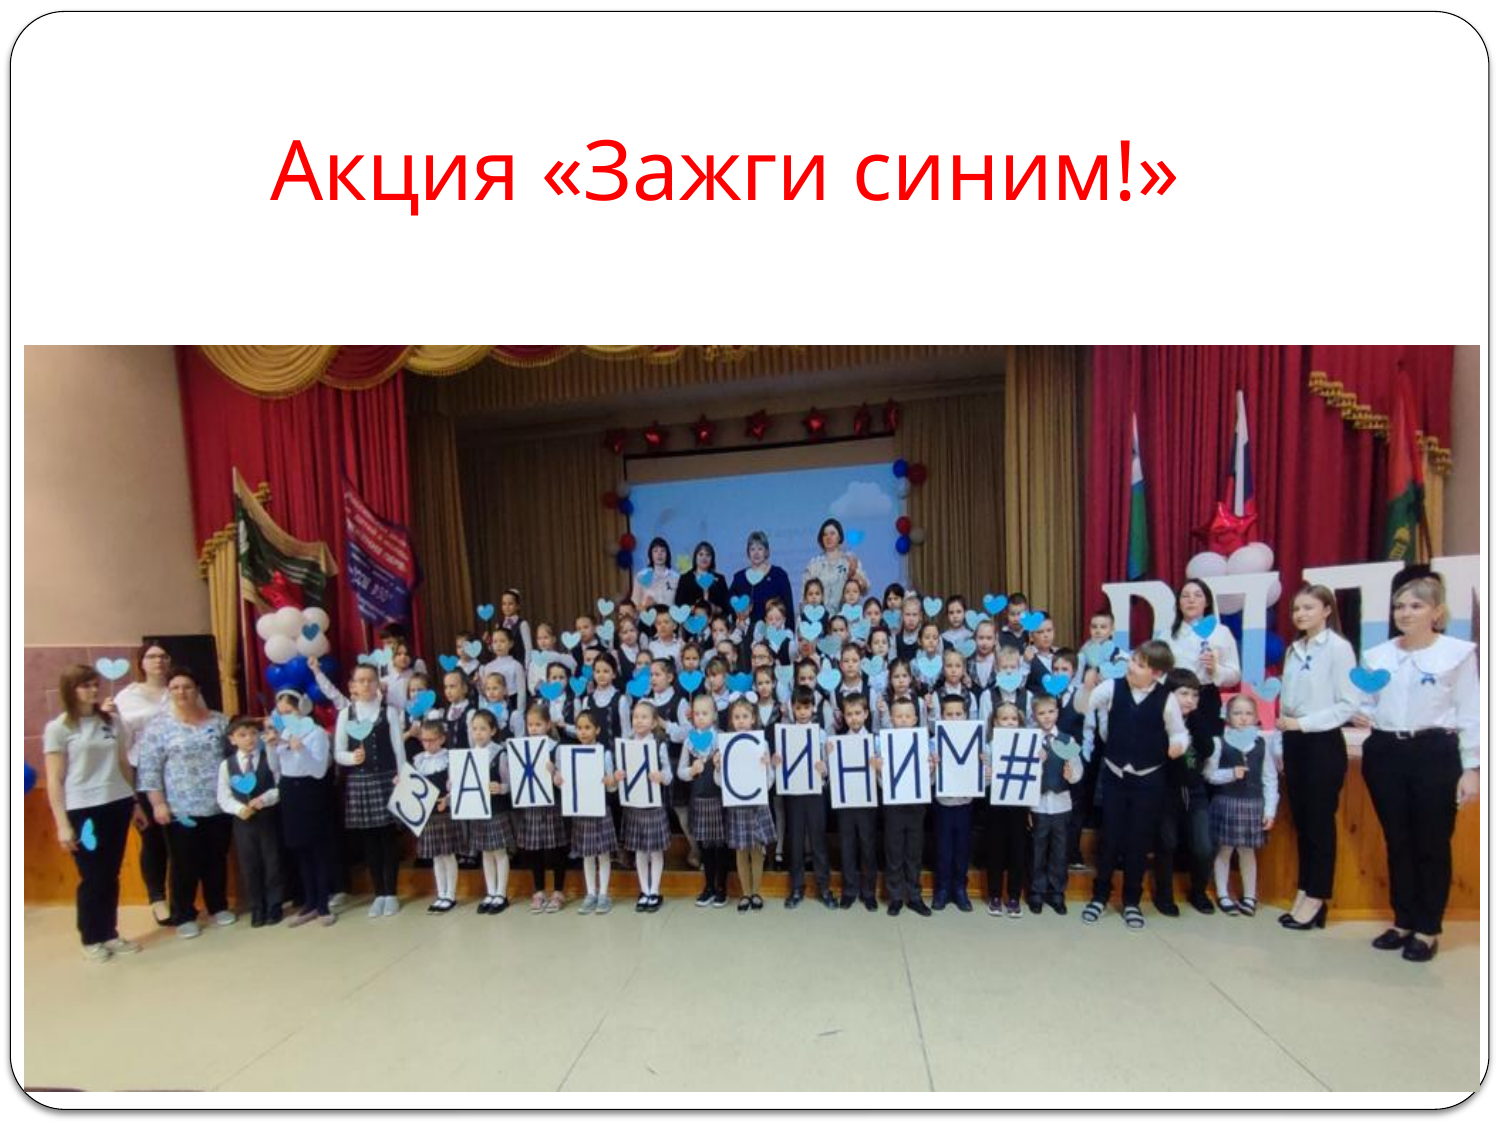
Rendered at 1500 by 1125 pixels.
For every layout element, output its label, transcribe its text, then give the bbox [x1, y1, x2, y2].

title Акция «Зажги синим!» [24, 44, 1426, 233]
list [24, 345, 1480, 1093]
